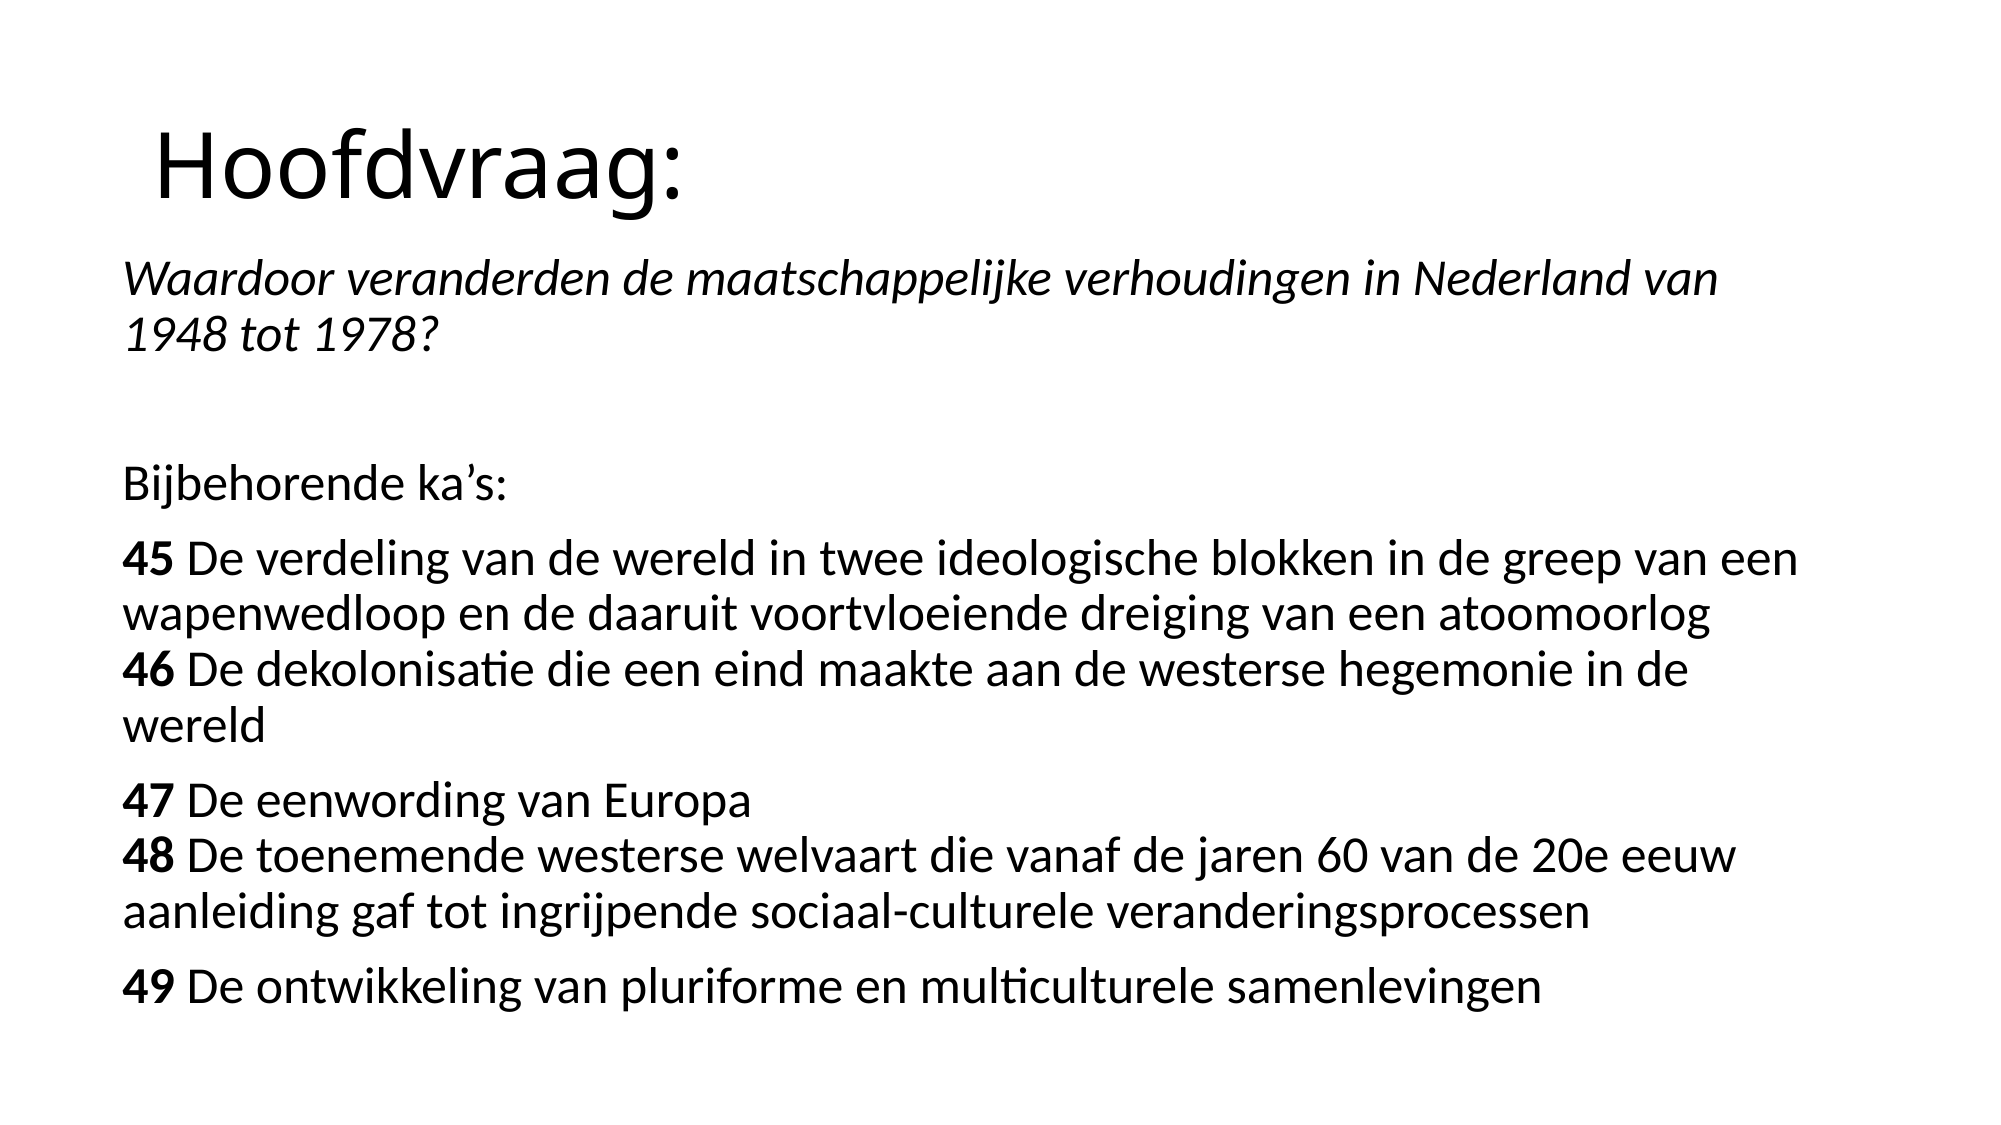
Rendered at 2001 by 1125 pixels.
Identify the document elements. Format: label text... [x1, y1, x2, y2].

title Hoofdvraag: [137, 59, 1863, 278]
list Waardoor veranderden de maatschappelijke verhoudingen in Nederland van 1948 tot 1978? Bijbehorende ka’s: 45 De verdeling van de wereld in twee ideologische blokken in de greep van een wapenwedloop en de daaruit voortvloeiende dreiging van een atoomoorlog 46 De dekolonisatie die een eind maakte aan de westerse hegemonie in de wereld 47 De eenwording van Europa 48 De toenemende westerse welvaart die vanaf de jaren 60 van de 20e eeuw aanleiding gaf tot ingrijpende sociaal-culturele veranderingsprocessen 49 De ontwikkeling van pluriforme en multiculturele samenlevingen [107, 243, 1833, 1050]
